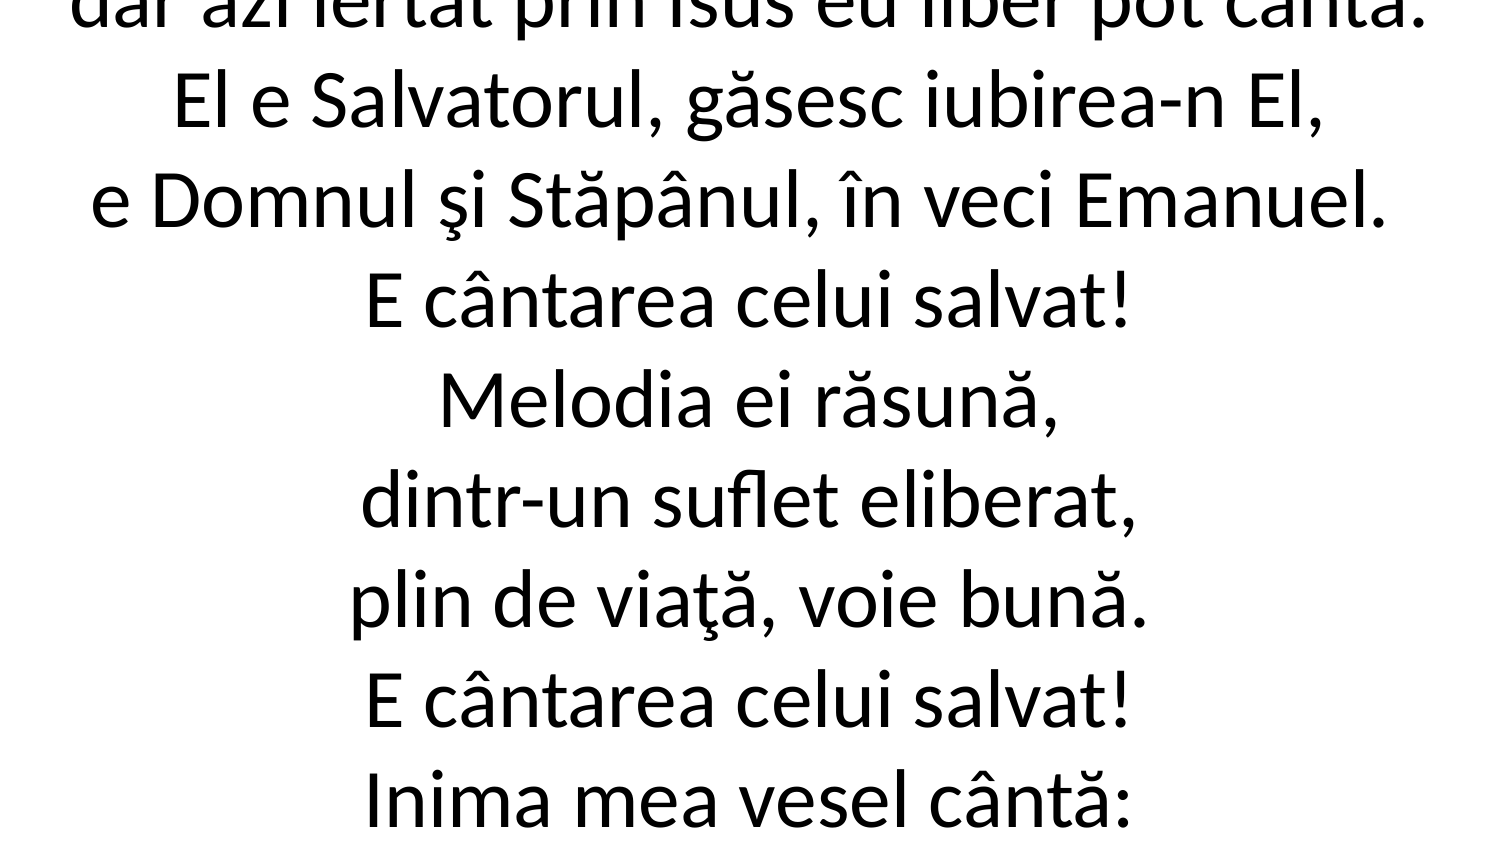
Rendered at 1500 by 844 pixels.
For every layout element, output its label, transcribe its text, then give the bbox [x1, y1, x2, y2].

text_box 2. Inima-mi zdrobită zăcea sub grele sarcini, dar azi iertat prin Isus eu liber pot cânta. El e Salvatorul, găsesc iubirea-n El, e Domnul şi Stăpânul, în veci Emanuel. E cântarea celui salvat! Melodia ei răsună, dintr-un suflet eliberat, plin de viaţă, voie bună. E cântarea celui salvat! Inima mea vesel cântă: Aleluia! Aleluia! Celui ce-n veci m-a salvat! [0, 0, 1500, 844]
